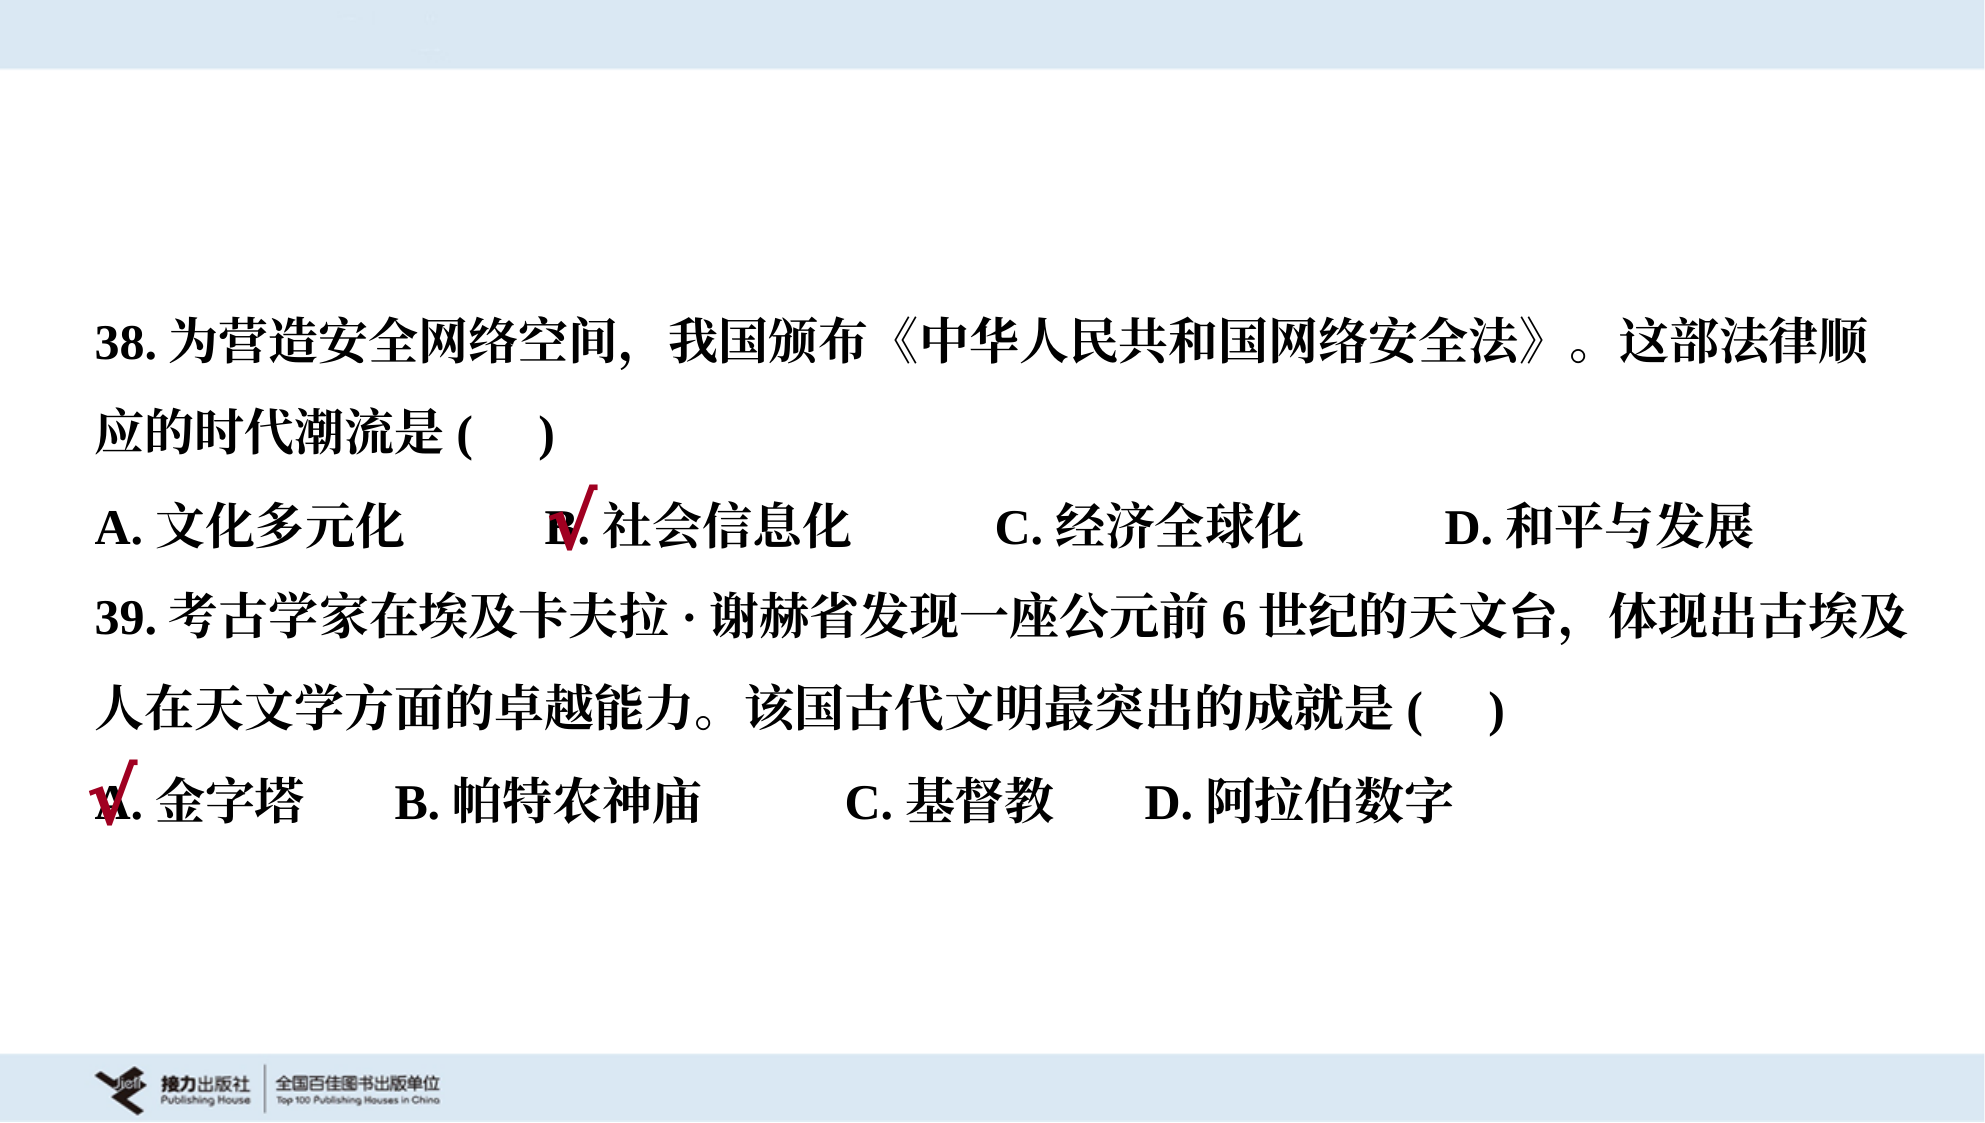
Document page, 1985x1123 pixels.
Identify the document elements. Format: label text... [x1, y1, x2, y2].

text_box √ [546, 472, 599, 565]
text_box 38.为营造安全网络空间，我国颁布《中华人民共和国网络安全法》。这部法律顺 应的时代潮流是( ) [94, 277, 1892, 461]
text_box √ [86, 747, 139, 841]
text_box A.金字塔 B.帕特农神庙 C.基督教 D.阿拉伯数字 [94, 742, 1892, 830]
text_box 39.考古学家在埃及卡夫拉·谢赫省发现一座公元前6世纪的天文台，体现出古埃及 人在天文学方面的卓越能力。该国古代文明最突出的成就是( ) [94, 552, 1892, 737]
picture [0, 0, 1985, 1122]
text_box A.文化多元化 B.社会信息化 C.经济全球化 D.和平与发展 [94, 466, 1892, 552]
